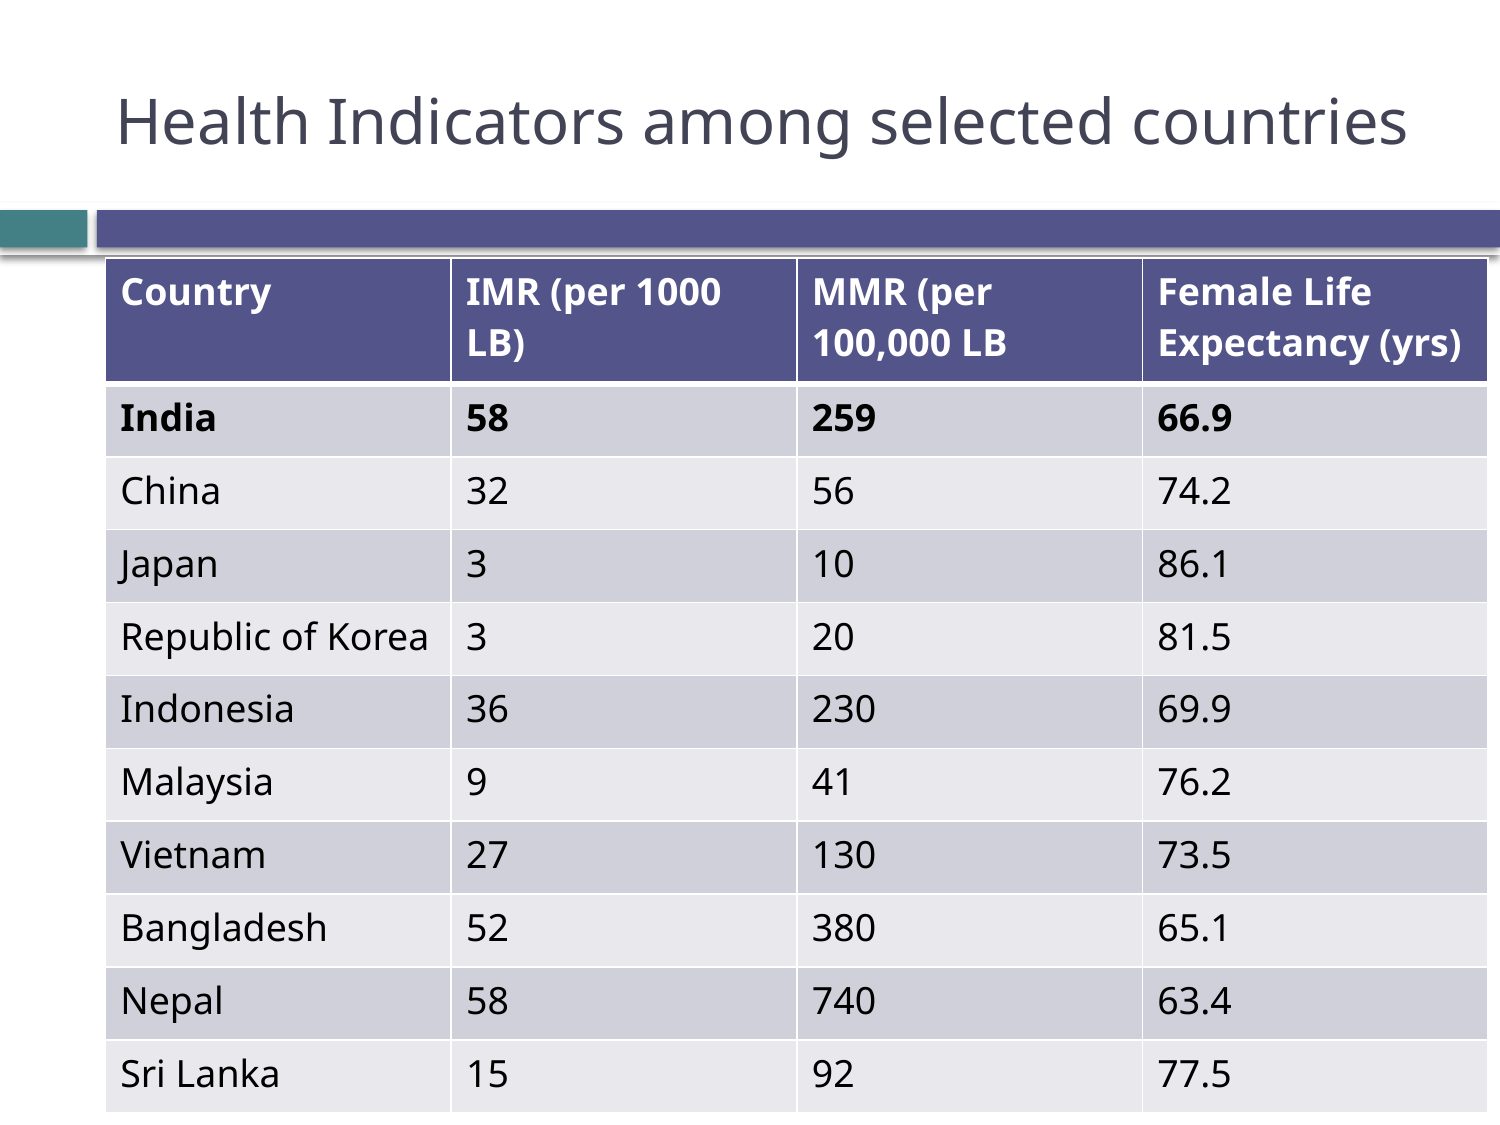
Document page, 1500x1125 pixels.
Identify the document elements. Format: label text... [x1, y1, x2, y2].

table_cell 56 [798, 458, 1142, 529]
table_cell 32 [452, 458, 796, 529]
table_cell Sri Lanka [106, 1041, 450, 1112]
table_cell 20 [798, 603, 1142, 675]
table_cell 36 [452, 676, 796, 748]
table_cell Japan [106, 530, 450, 602]
table_header Country [106, 259, 450, 381]
table_cell 65.1 [1143, 895, 1487, 966]
table_cell 27 [452, 822, 796, 893]
table_cell Vietnam [106, 822, 450, 893]
table_cell 58 [452, 968, 796, 1039]
table_cell 69.9 [1143, 676, 1487, 748]
table_cell Republic of Korea [106, 603, 450, 675]
table_cell 41 [798, 749, 1142, 820]
table_cell China [106, 458, 450, 529]
table_cell 740 [798, 968, 1142, 1039]
table_cell Malaysia [106, 749, 450, 820]
table_cell 92 [798, 1041, 1142, 1112]
table_cell 86.1 [1143, 530, 1487, 602]
table_cell 9 [452, 749, 796, 820]
table_header MMR (per 100,000 LB [798, 259, 1142, 381]
table_cell 66.9 [1143, 387, 1487, 456]
table_cell Nepal [106, 968, 450, 1039]
table_cell 15 [452, 1041, 796, 1112]
table_cell 63.4 [1143, 968, 1487, 1039]
table_cell 230 [798, 676, 1142, 748]
table_header IMR (per 1000 LB) [452, 259, 796, 381]
table_cell 58 [452, 387, 796, 456]
table_cell 74.2 [1143, 458, 1487, 529]
table_cell India [106, 387, 450, 456]
title Health Indicators among selected countries [100, 37, 1438, 200]
table_cell 130 [798, 822, 1142, 893]
table_cell 77.5 [1143, 1041, 1487, 1112]
table_cell Bangladesh [106, 895, 450, 966]
table_cell Indonesia [106, 676, 450, 748]
table_cell 81.5 [1143, 603, 1487, 675]
table_cell 10 [798, 530, 1142, 602]
table_cell 380 [798, 895, 1142, 966]
table_cell 73.5 [1143, 822, 1487, 893]
table_cell 3 [452, 603, 796, 675]
table_cell 52 [452, 895, 796, 966]
table_cell 3 [452, 530, 796, 602]
table_header Female Life Expectancy (yrs) [1143, 259, 1487, 381]
table_cell 76.2 [1143, 749, 1487, 820]
table_cell 259 [798, 387, 1142, 456]
